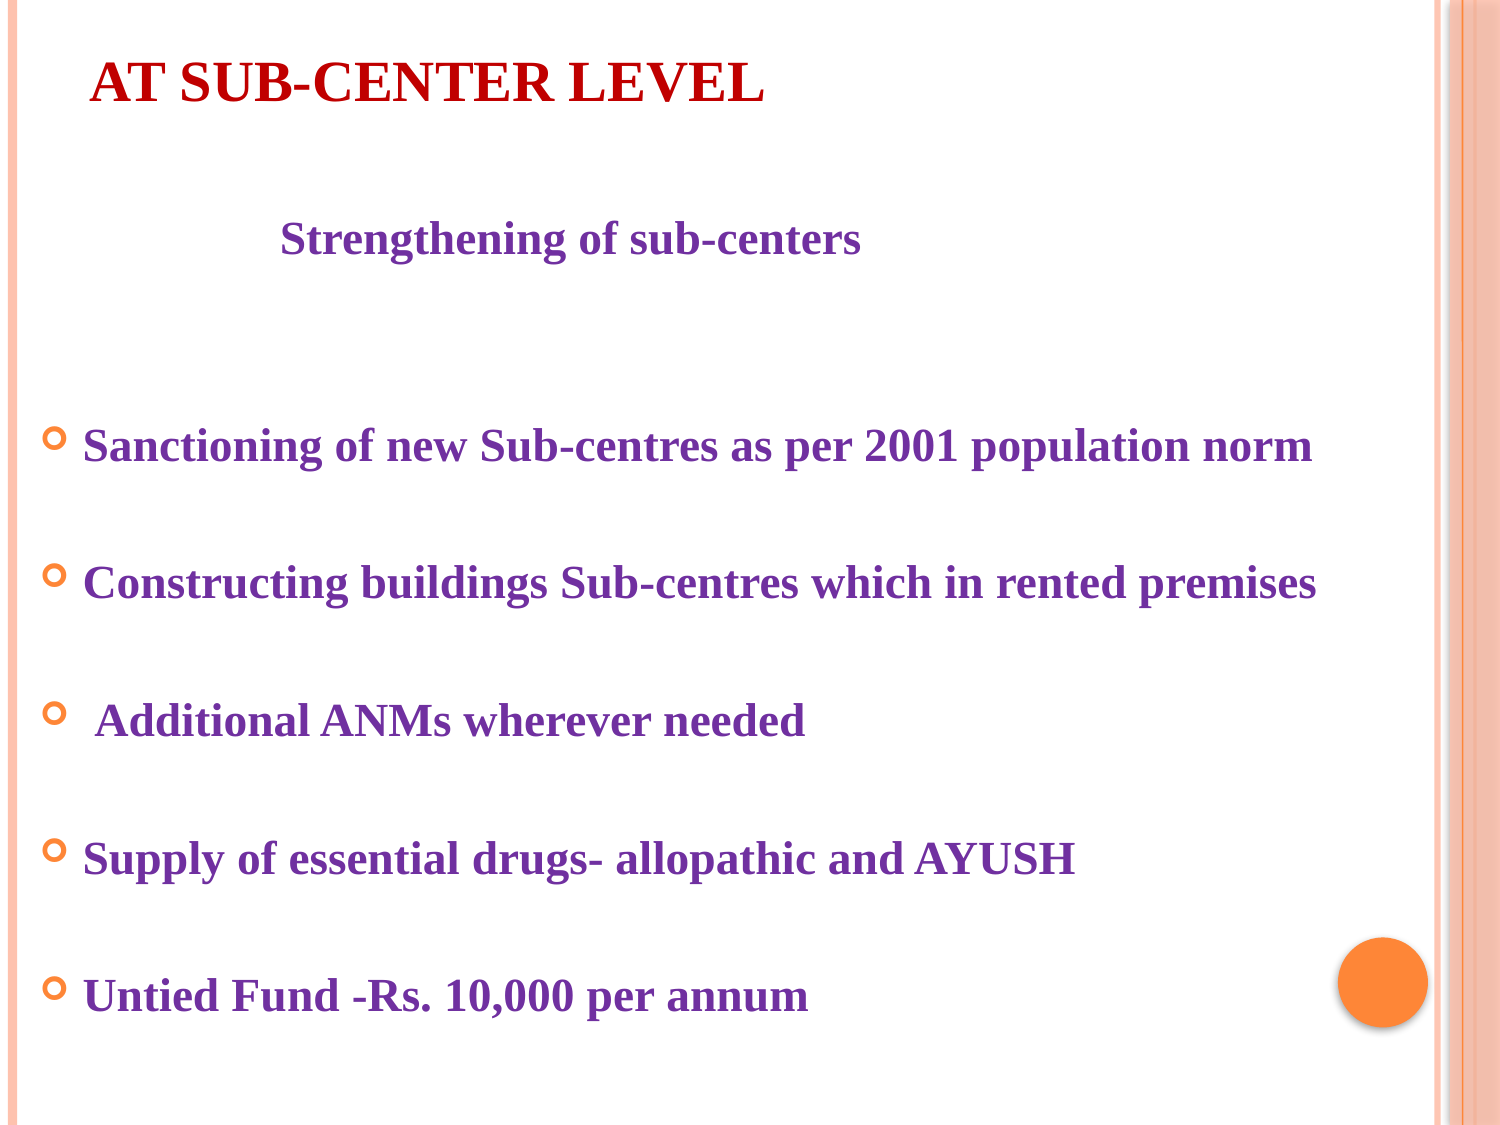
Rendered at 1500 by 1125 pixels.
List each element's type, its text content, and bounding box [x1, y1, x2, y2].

list Strengthening of sub-centers Sanctioning of new Sub-centres as per 2001 population norm Constructing buildings Sub-centres which in rented premises Additional ANMs wherever needed Supply of essential drugs- allopathic and AYUSH Untied Fund -Rs. 10,000 per annum [24, 200, 1475, 1038]
title At Sub-center level [75, 24, 1300, 121]
